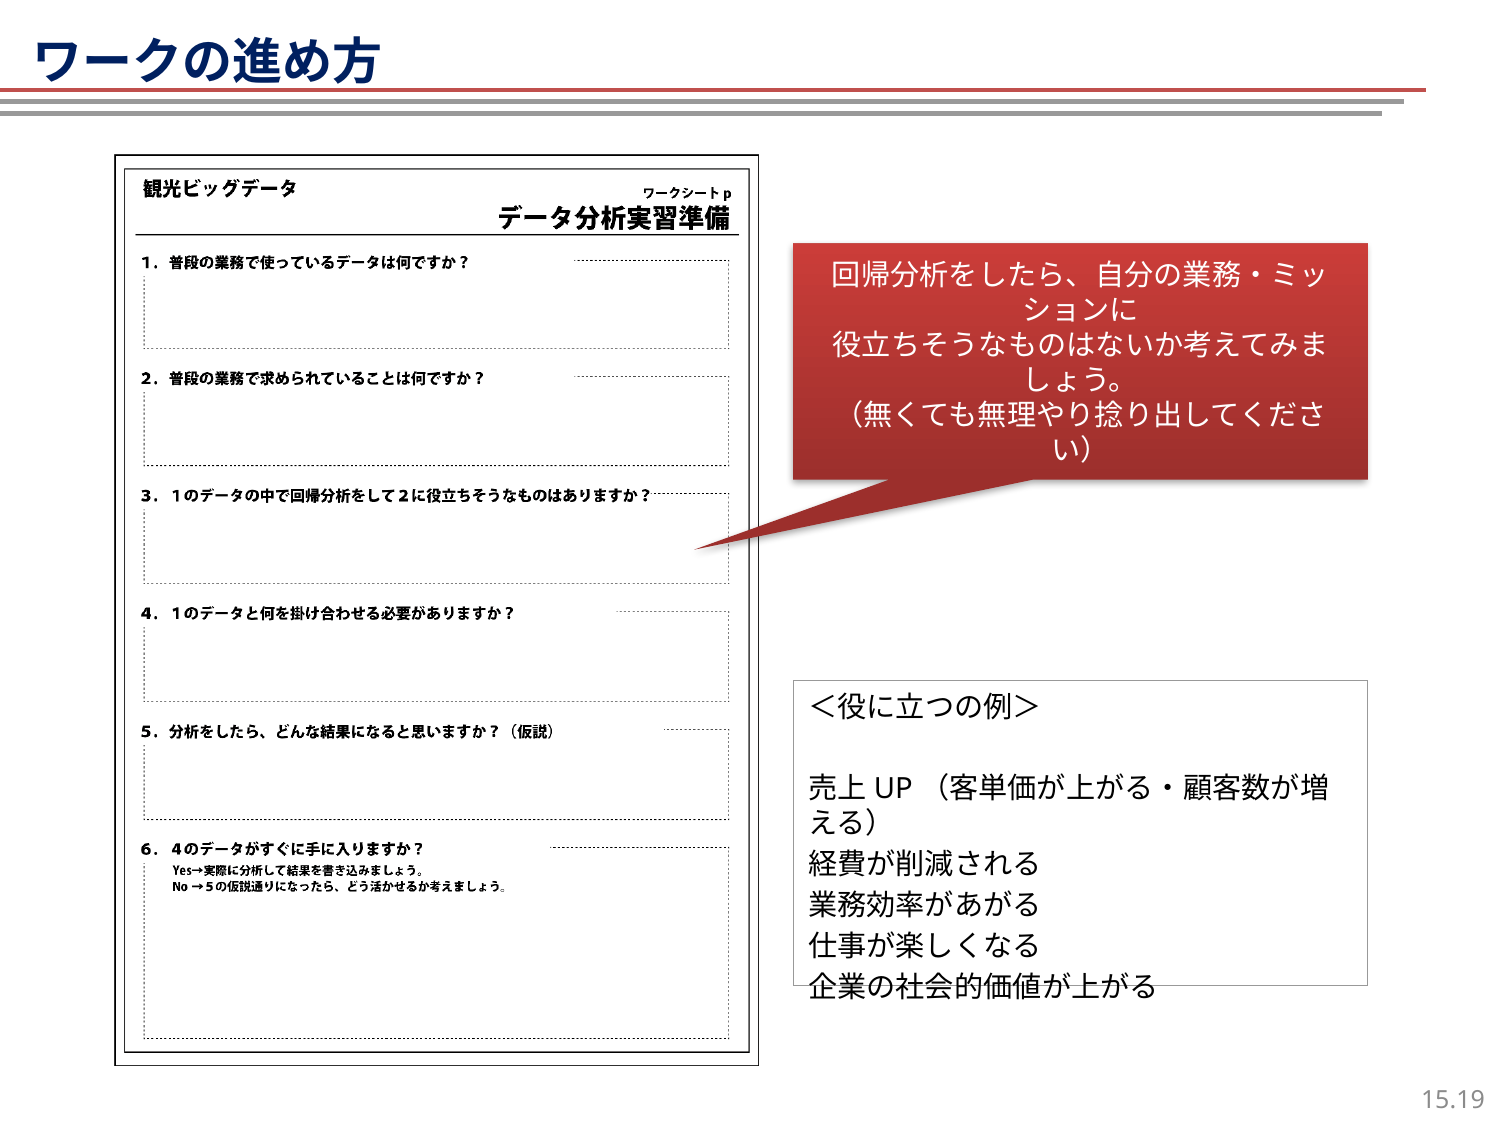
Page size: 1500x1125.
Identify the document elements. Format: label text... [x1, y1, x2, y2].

slide_number 18 [1381, 1065, 1500, 1125]
text_box ＜役に立つの例＞ 売上UP（客単価が上がる・顧客数が増える） 経費が削減される 業務効率があがる 仕事が楽しくなる 企業の社会的価値が上がる [793, 680, 1368, 986]
text_box ワークの進め方 [17, 21, 1459, 151]
picture [113, 153, 759, 1066]
text_box 回帰分析をしたら、自分の業務・ミッションに 役立ちそうなものはないか考えてみましょう。 （無くても無理やり捻り出してください） [762, 243, 1368, 536]
